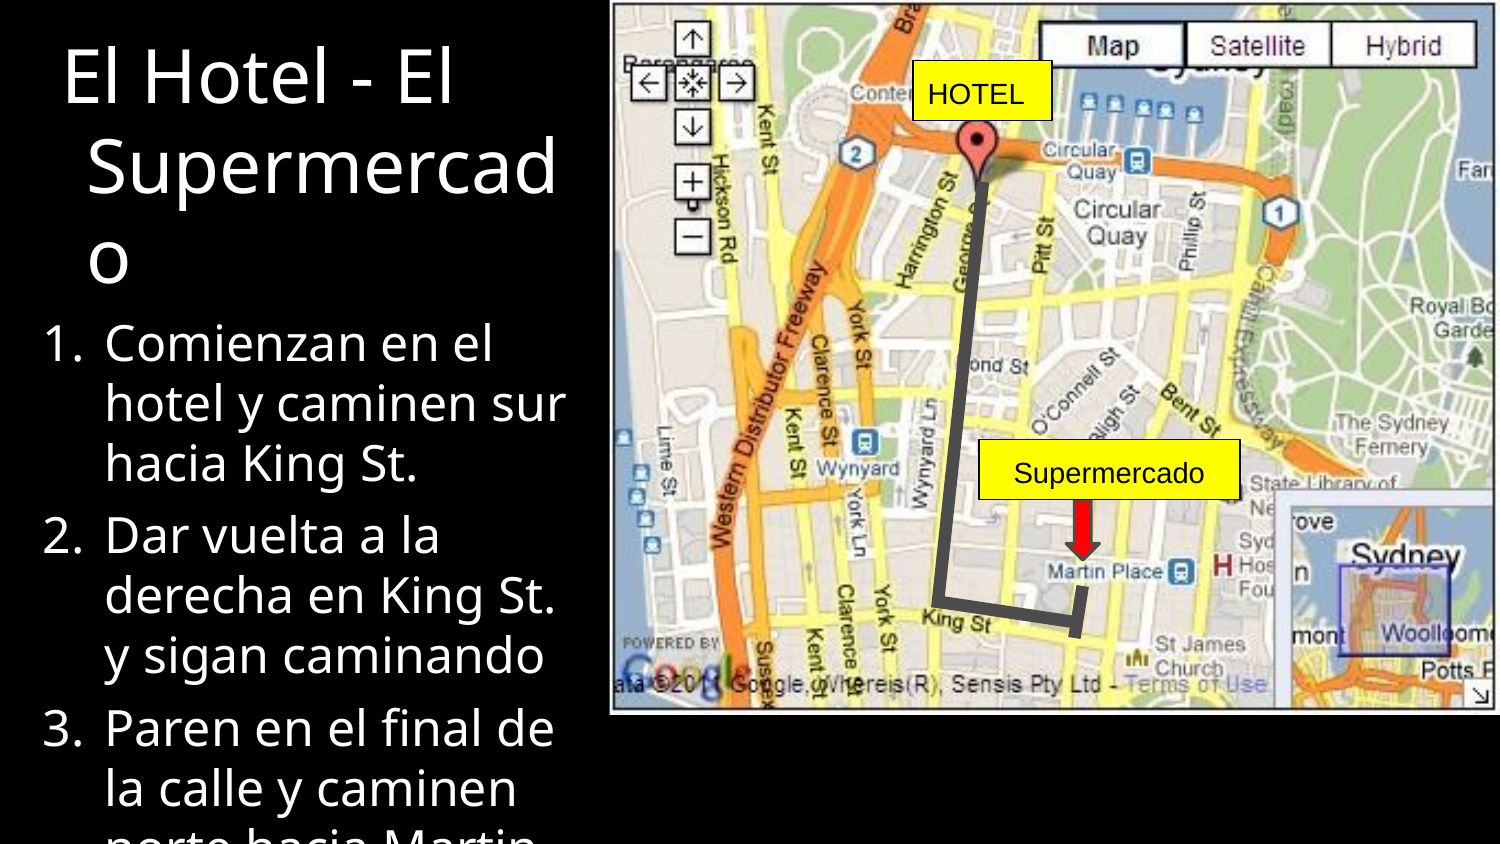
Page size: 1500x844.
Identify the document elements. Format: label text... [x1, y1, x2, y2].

text_box Supermercado [988, 439, 1240, 500]
text_box [1066, 500, 1100, 561]
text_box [936, 601, 1069, 623]
text_box [609, 0, 1500, 715]
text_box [1074, 585, 1083, 639]
text_box HOTEL [912, 60, 1052, 121]
list El Hotel - El Supermercado Comienzan en el hotel y caminen sur hacia King St. Dar vuelta a la derecha en King St. y sigan caminando Paren en el final de la calle y caminen norte hacia Martin Lugar [14, 13, 609, 680]
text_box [936, 181, 984, 600]
